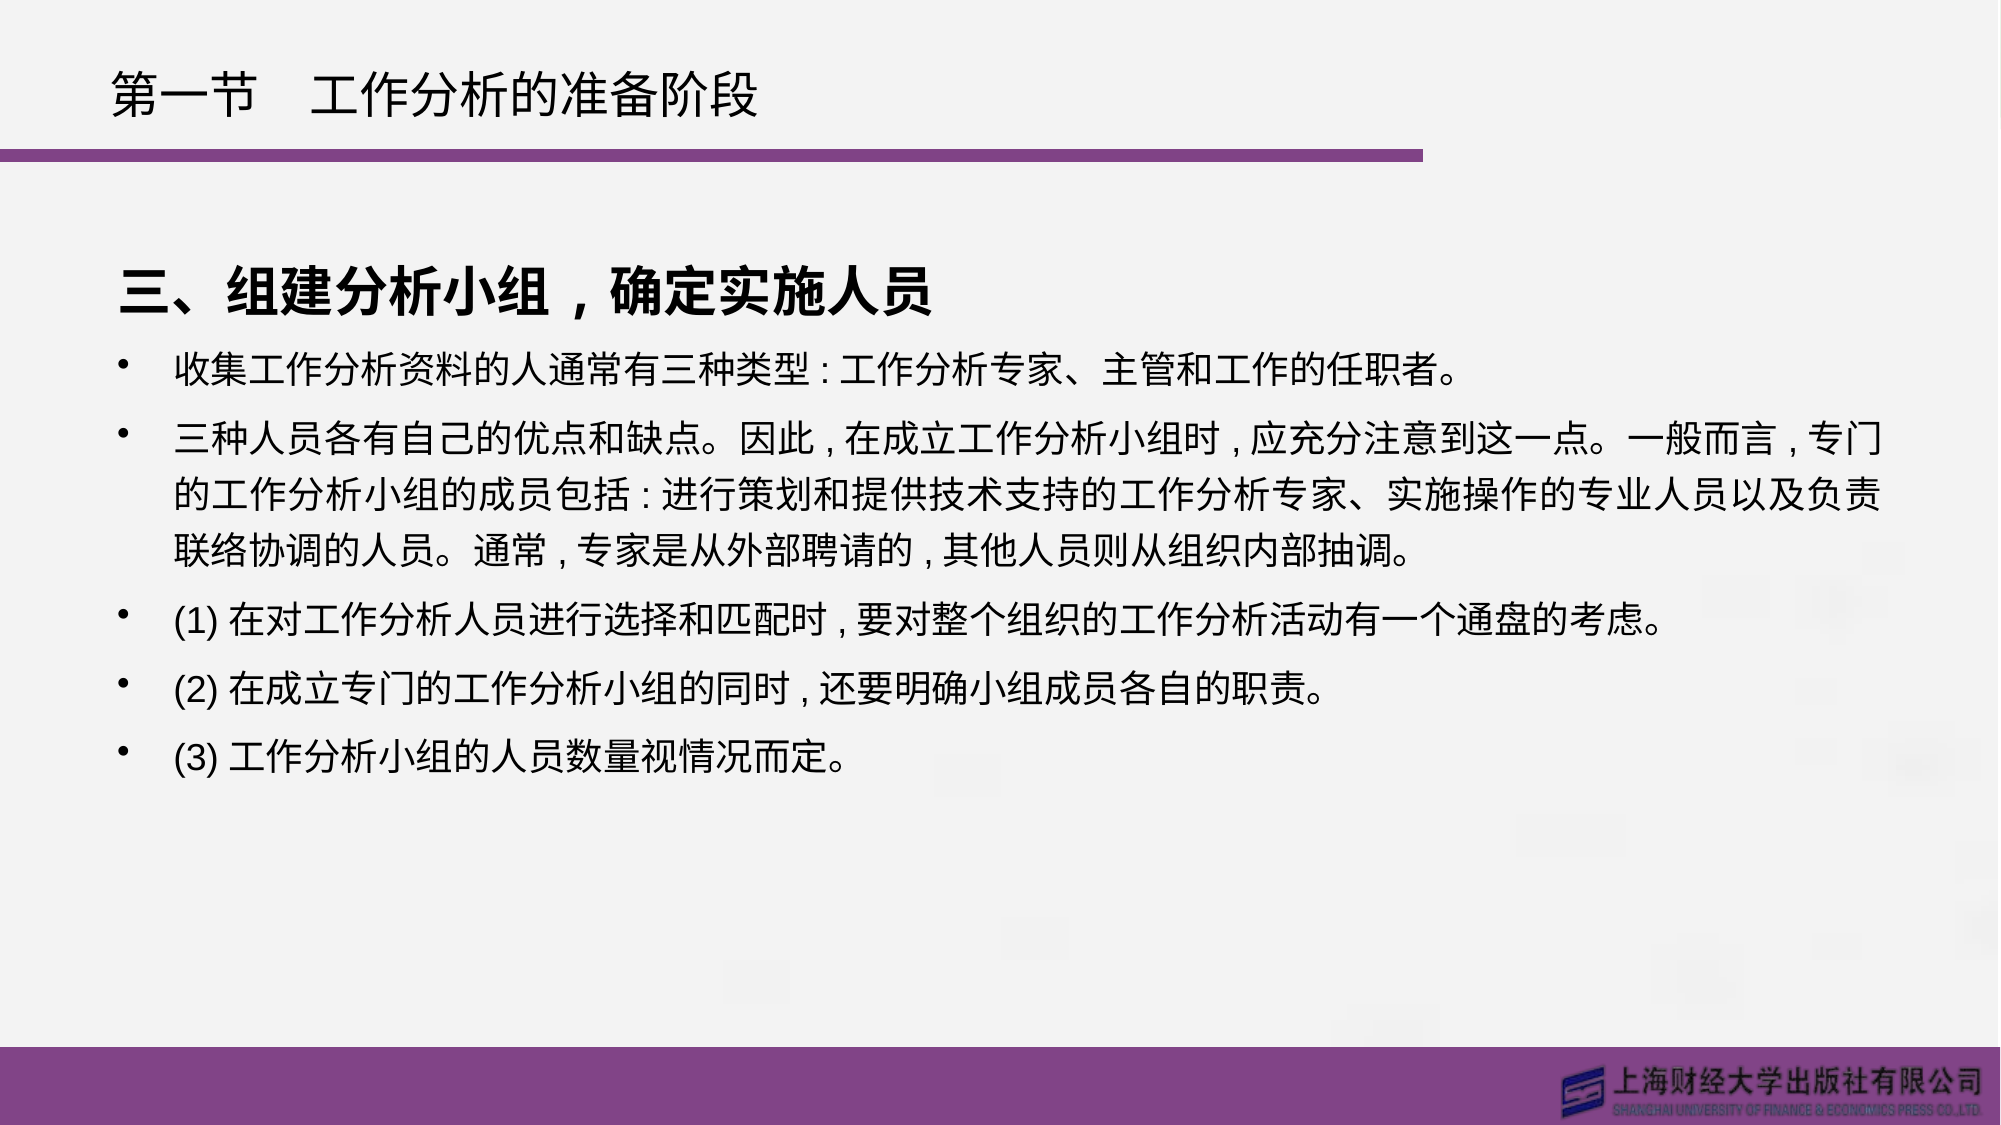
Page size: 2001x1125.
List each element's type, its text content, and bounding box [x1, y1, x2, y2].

picture [0, 0, 2001, 1125]
list 三、组建分析小组,确定实施人员 收集工作分析资料的人通常有三种类型:工作分析专家、主管和工作的任职者。 三种人员各有自己的优点和缺点。因此,在成立工作分析小组时,应充分注意到这一点。一般而言,专门的工作分析小组的成员包括:进行策划和提供技术支持的工作分析专家、实施操作的专业人员以及负责联络协调的人员。通常,专家是从外部聘请的,其他人员则从组织内部抽调。 (1)在对工作分析人员进行选择和匹配时,要对整个组织的工作分析活动有一个通盘的考虑。 (2)在成立专门的工作分析小组的同时,还要明确小组成员各自的职责。 (3)工作分析小组的人员数量视情况而定。 [102, 233, 1898, 1032]
title 第一节 工作分析的准备阶段 [94, 42, 1451, 146]
